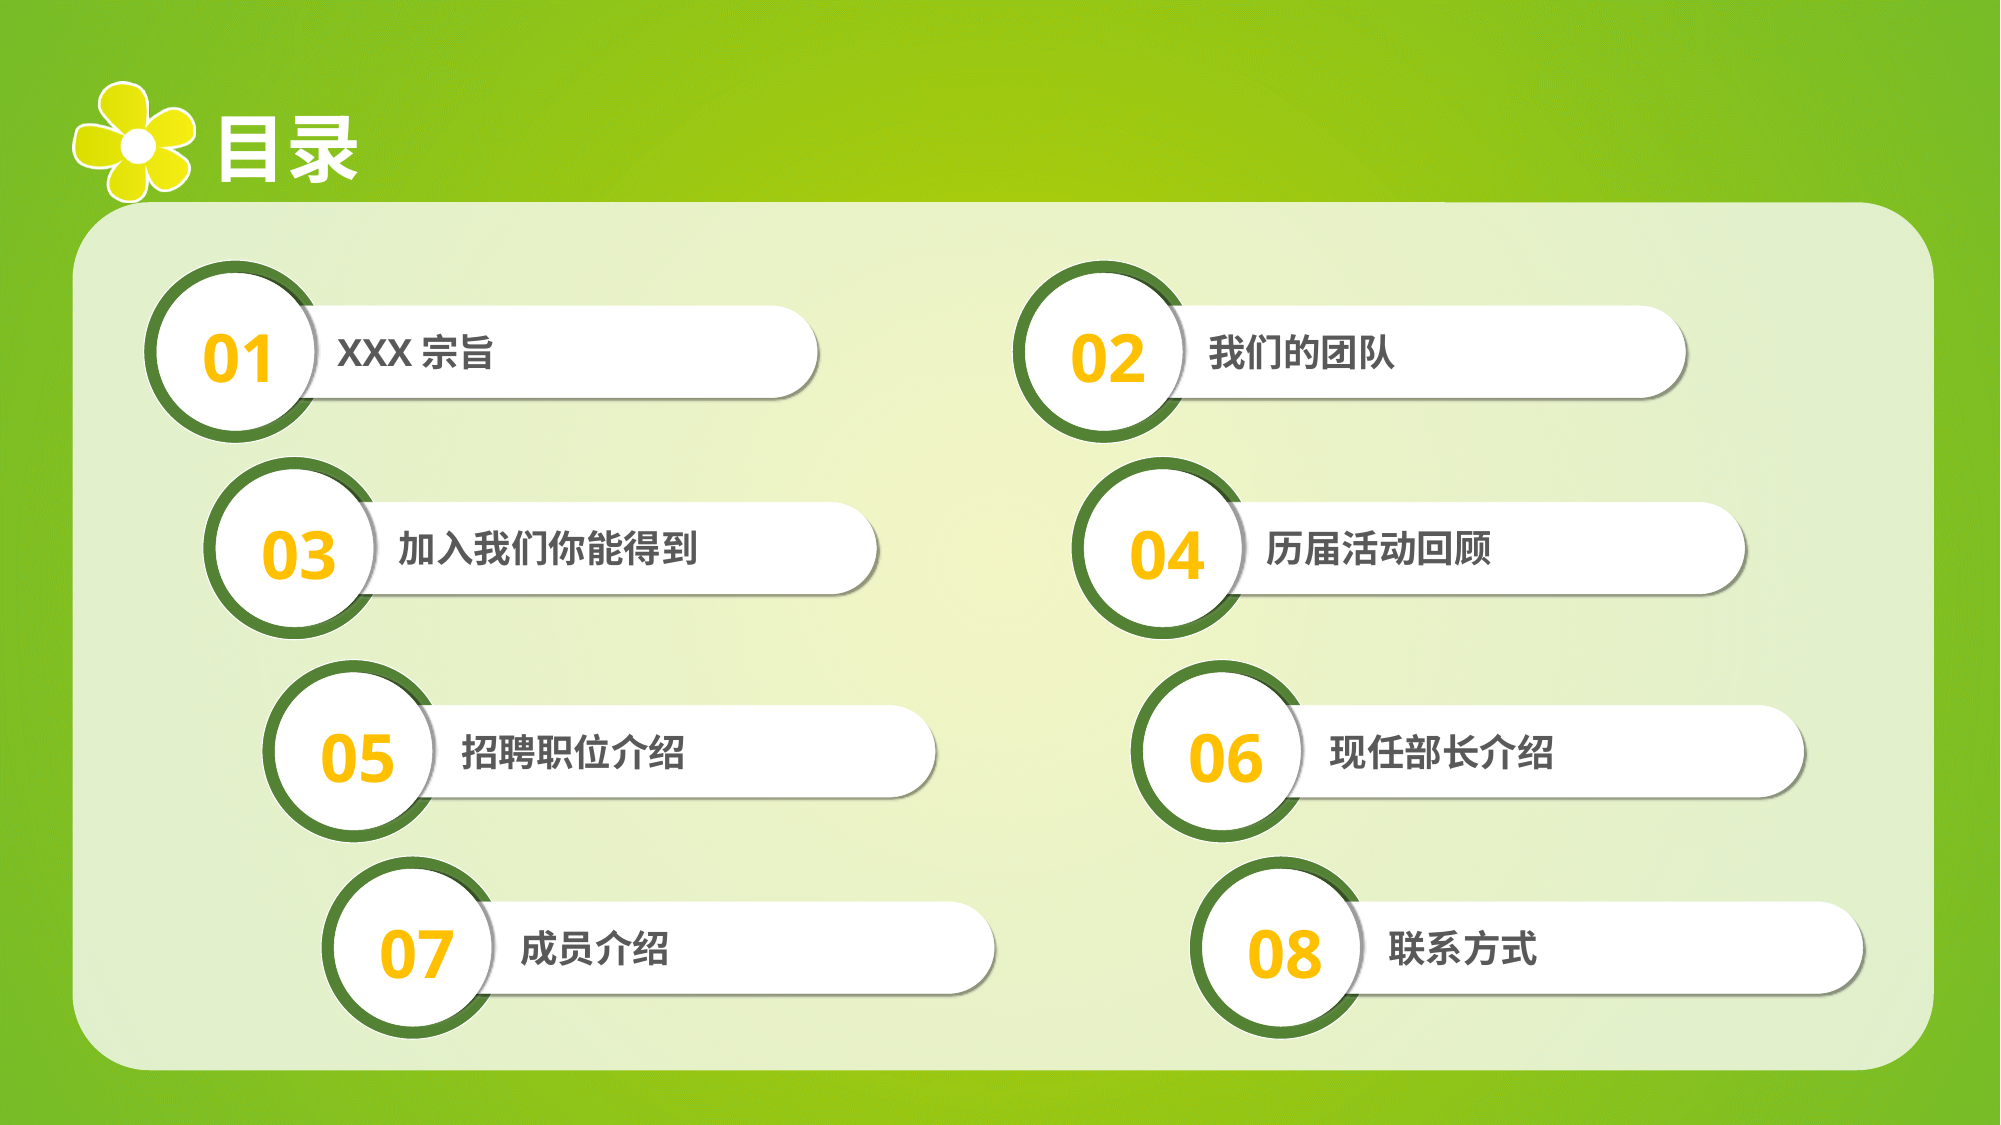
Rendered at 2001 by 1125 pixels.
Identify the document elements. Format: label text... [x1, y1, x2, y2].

text_box [72, 202, 1934, 1071]
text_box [1129, 659, 1804, 844]
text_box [1070, 456, 1745, 640]
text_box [261, 659, 936, 844]
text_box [143, 259, 818, 444]
picture [0, 0, 2000, 1125]
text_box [202, 456, 877, 640]
title 目录 [196, 59, 1863, 202]
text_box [1011, 259, 1686, 444]
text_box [320, 855, 995, 1040]
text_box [1188, 855, 1863, 1040]
